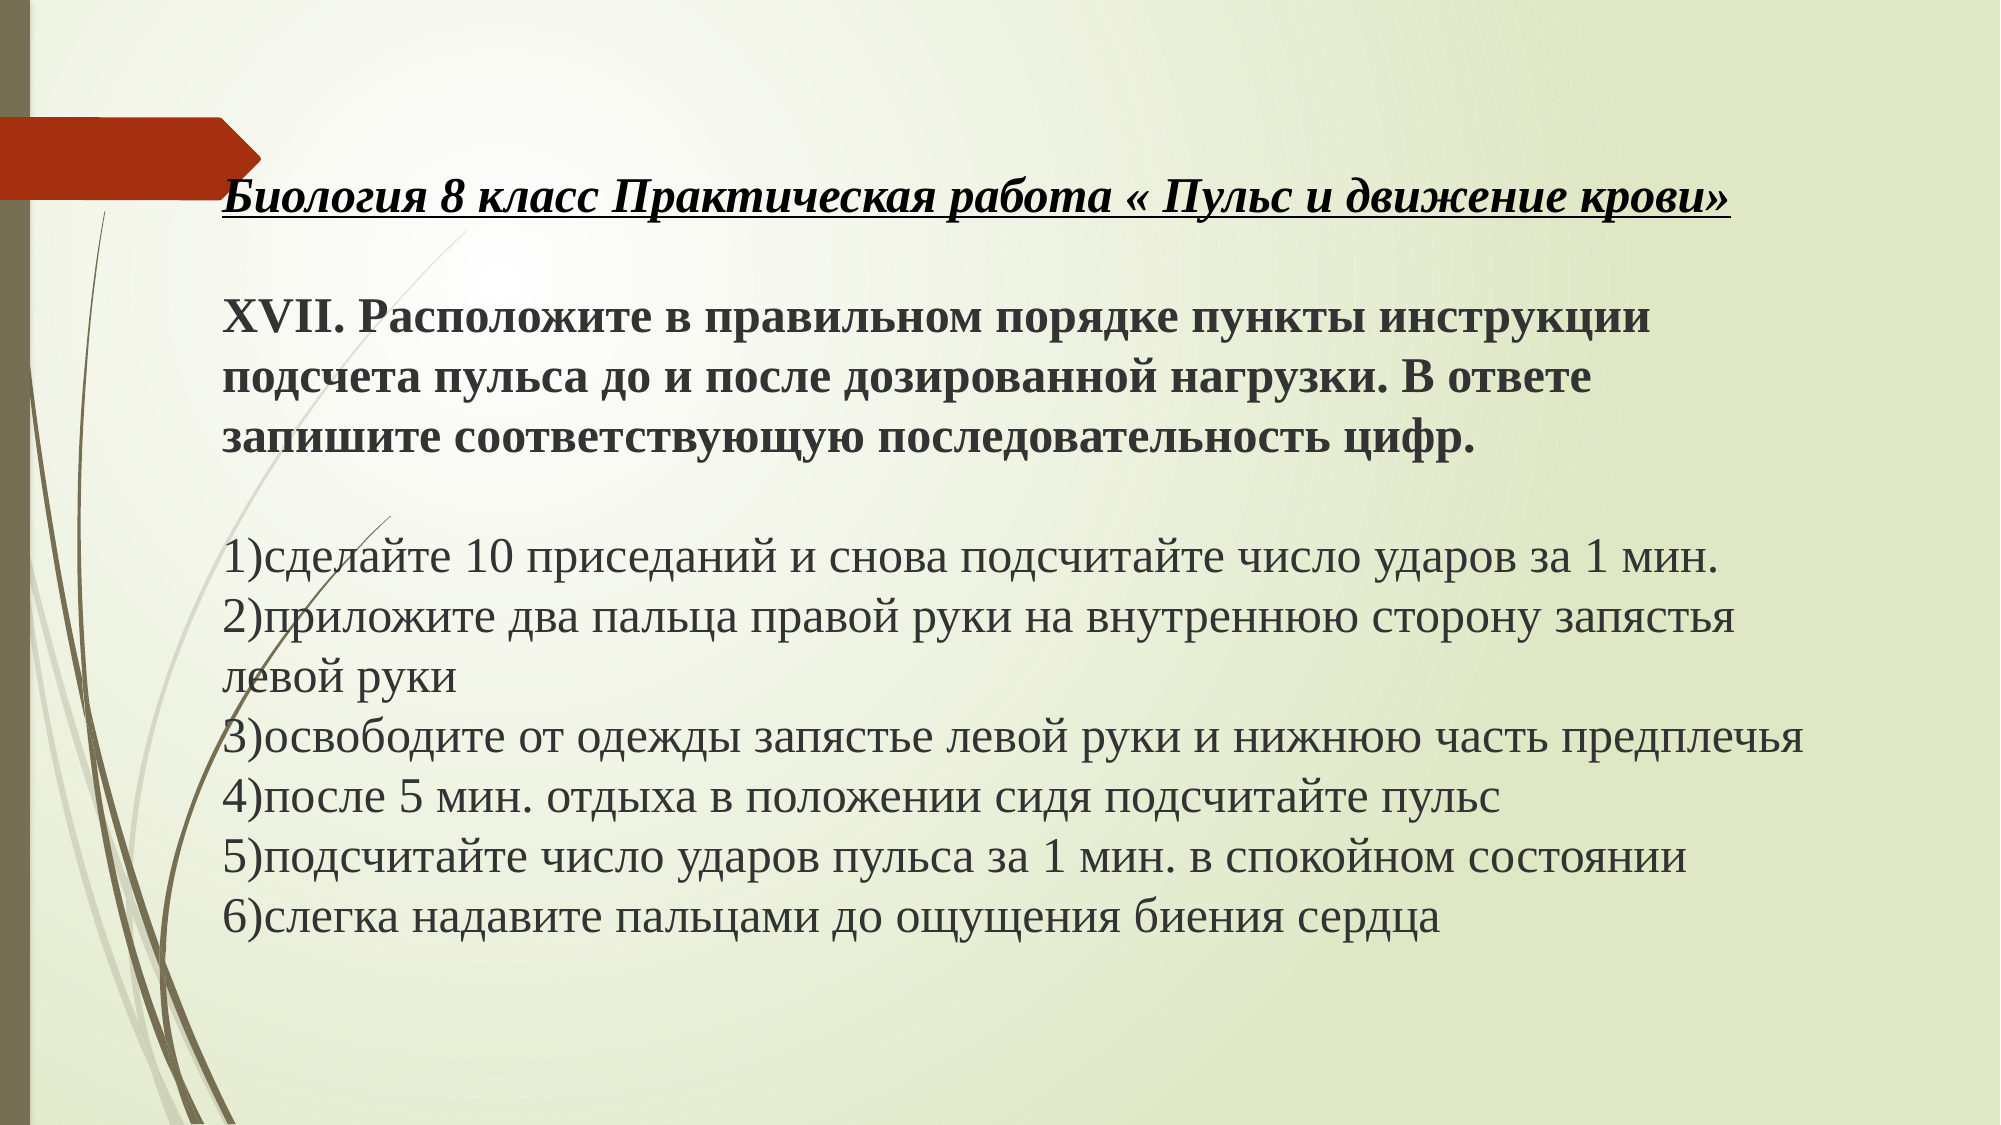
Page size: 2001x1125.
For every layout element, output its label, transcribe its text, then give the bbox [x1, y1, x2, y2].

text_box Биология 8 класс Практическая работа « Пульс и движение крови» XVII. Расположите в правильном порядке пункты инструкции подсчета пульса до и после дозированной нагрузки. В ответе запишите соответствующую последовательность цифр. 1)сделайте 10 приседаний и снова подсчитайте число ударов за 1 мин. 2)приложите два пальца правой руки на внутреннюю сторону запястья левой руки 3)освободите от одежды запястье левой руки и нижнюю часть предплечья 4)после 5 мин. отдыха в положении сидя подсчитайте пульс 5)подсчитайте число ударов пульса за 1 мин. в спокойном состоянии 6)слегка надавите пальцами до ощущения биения сердца [207, 155, 1831, 950]
